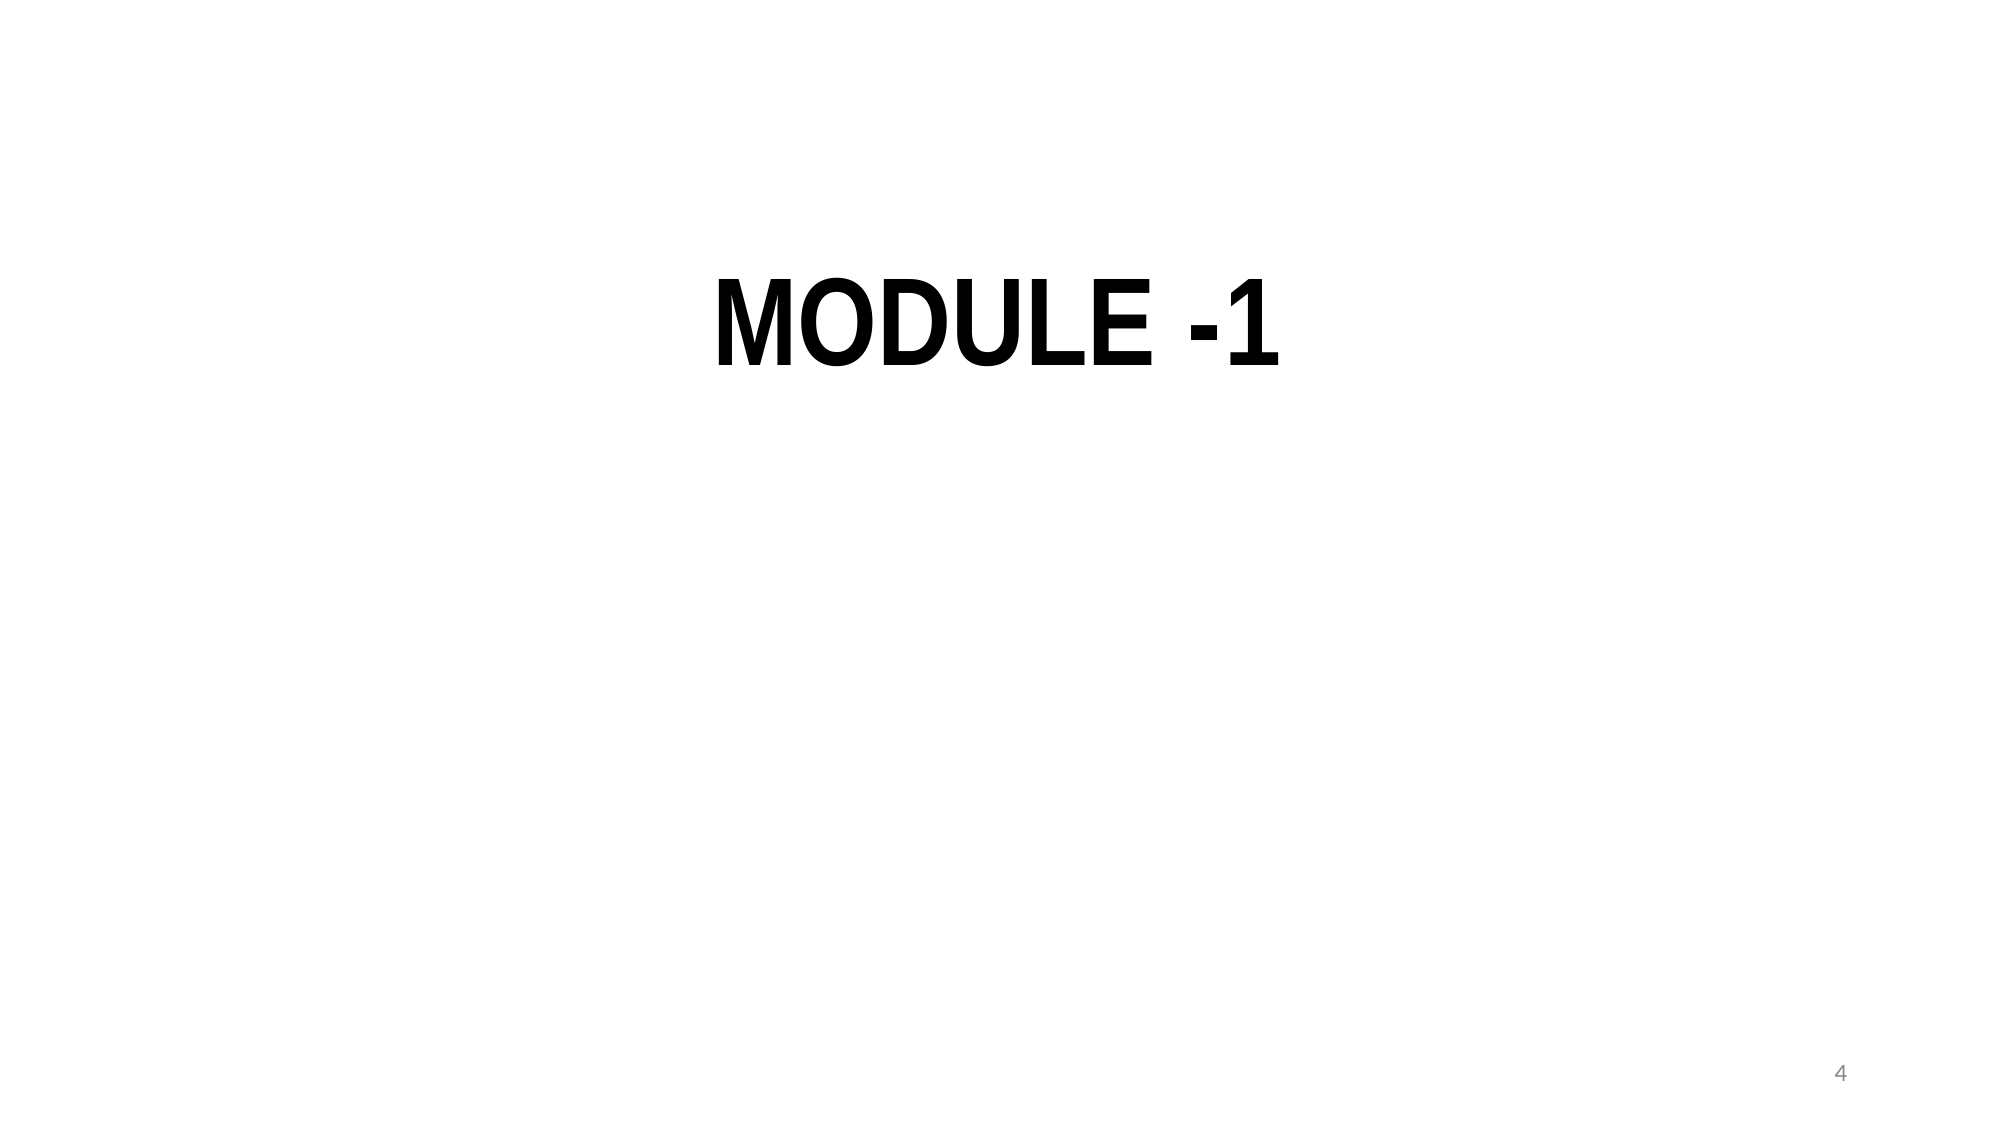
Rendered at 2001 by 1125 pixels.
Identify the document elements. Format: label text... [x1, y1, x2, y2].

title MODULE -1 [710, 238, 1413, 429]
slide_number 4 [1815, 1060, 1856, 1090]
